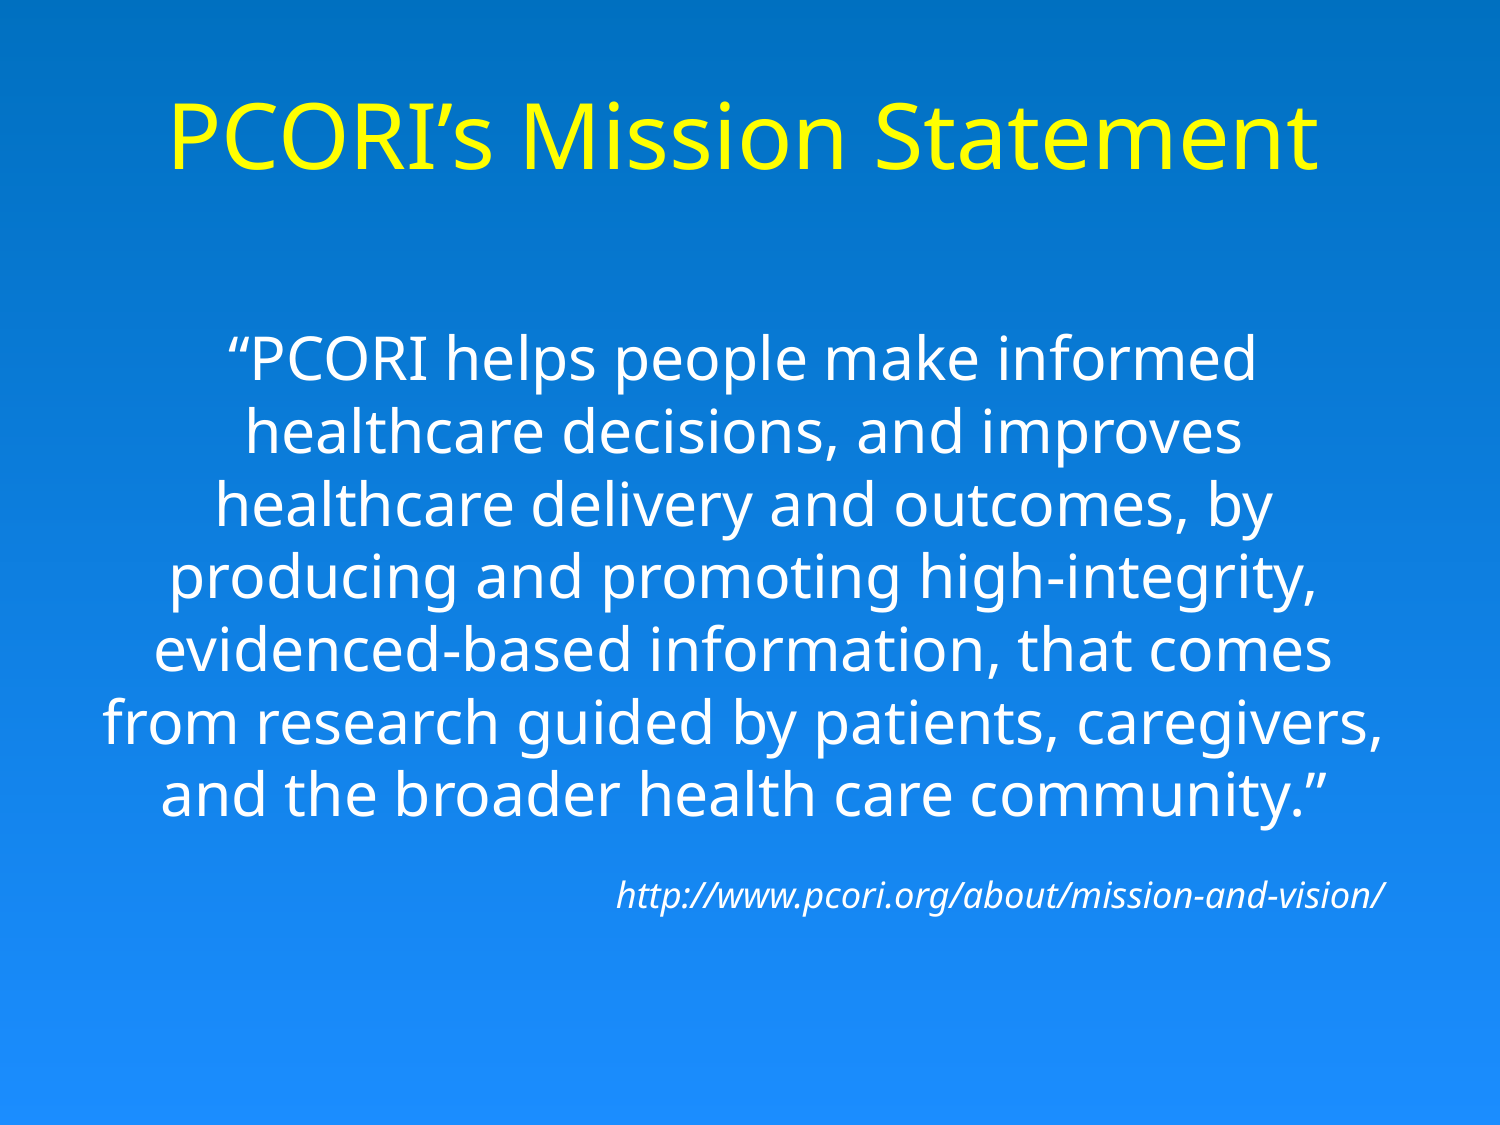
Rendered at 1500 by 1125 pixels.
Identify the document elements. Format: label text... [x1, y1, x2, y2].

list “PCORI helps people make informed healthcare decisions, and improves healthcare delivery and outcomes, by producing and promoting high-integrity, evidenced-based information, that comes from research guided by patients, caregivers, and the broader health care community.” http://www.pcori.org/about/mission-and-vision/ [87, 312, 1401, 1000]
title PCORI’s Mission Statement [87, 62, 1400, 204]
